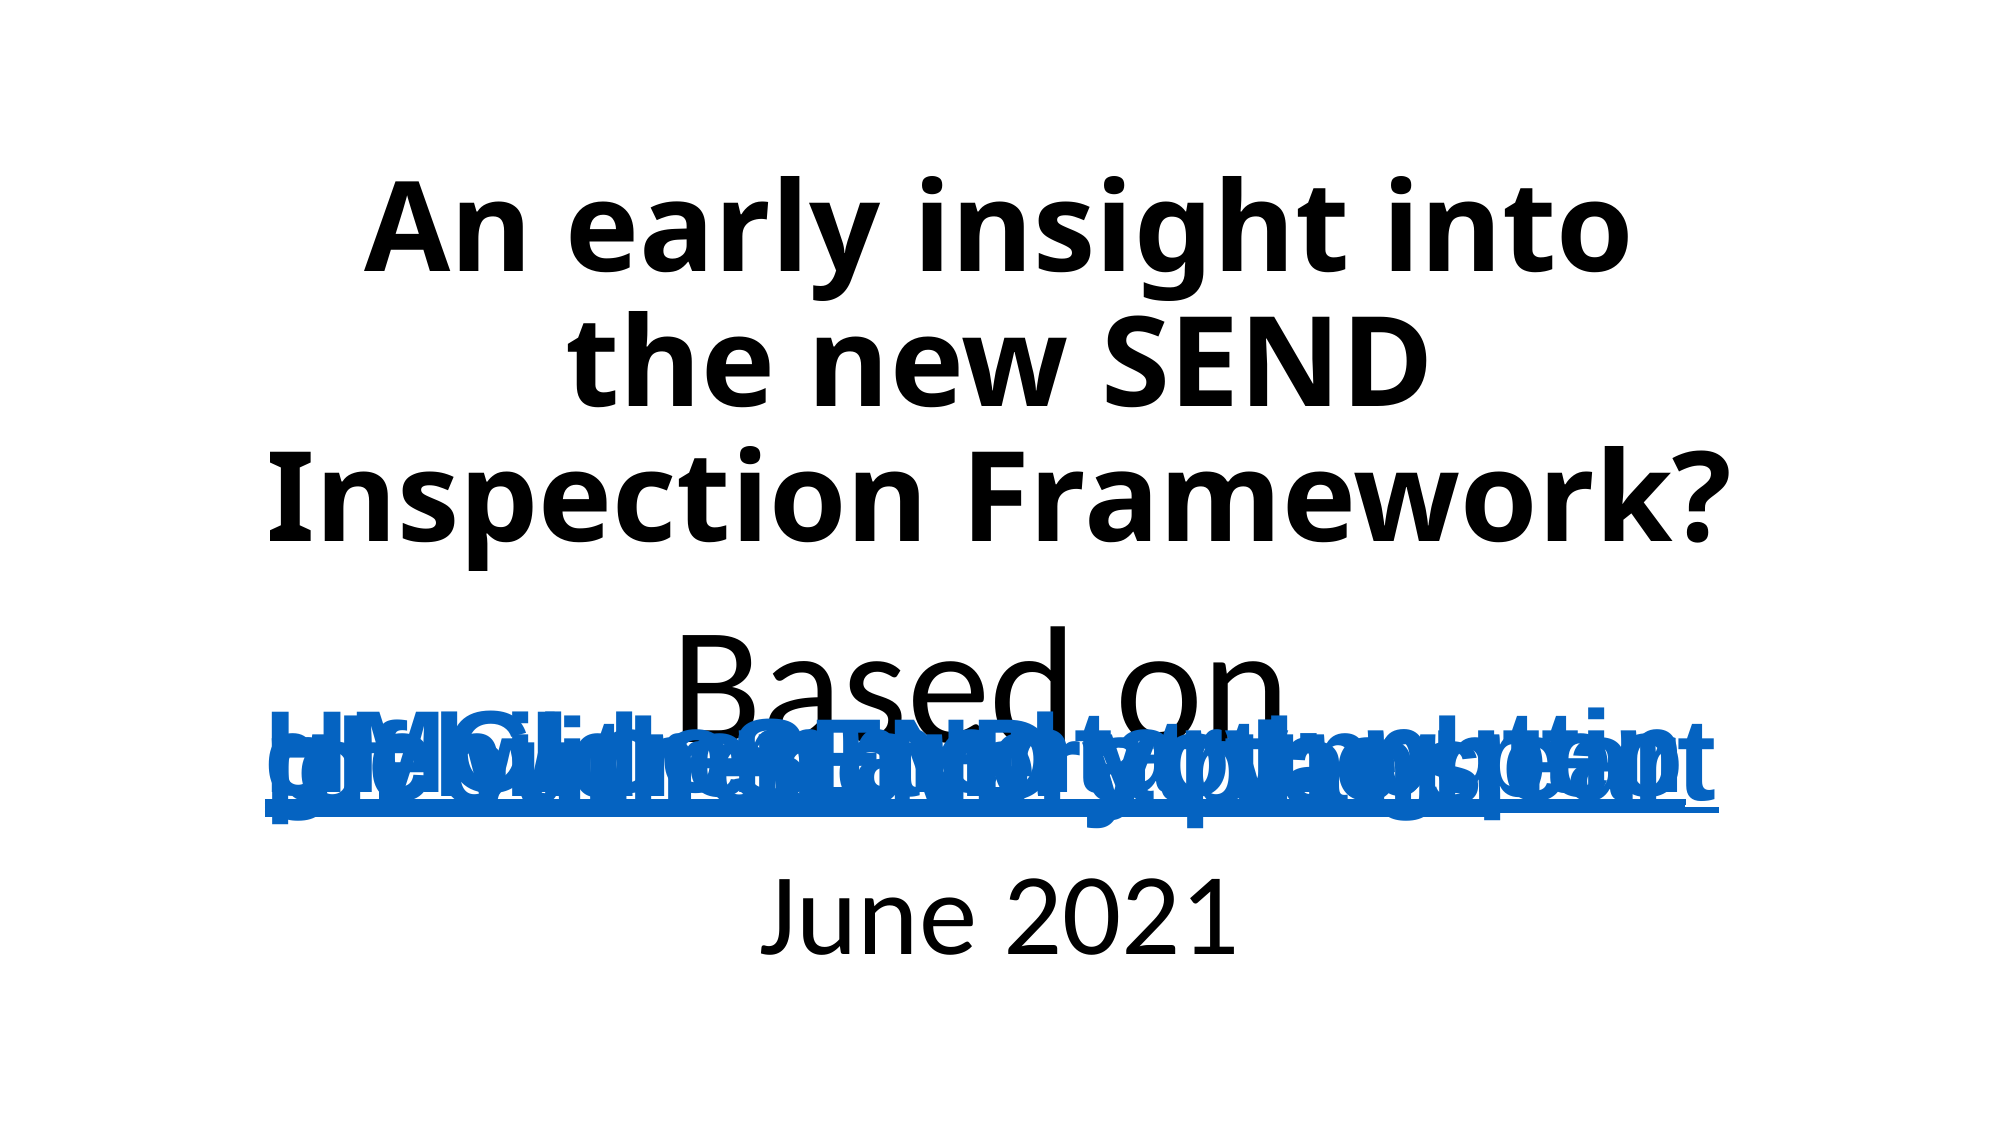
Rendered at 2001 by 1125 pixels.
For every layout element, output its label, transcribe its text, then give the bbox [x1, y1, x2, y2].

subtitle Based on HMCI commentary: putting children and young people with SEND at the heart of our recovery plans June 2021 [249, 590, 1750, 983]
title An early insight into the new SEND Inspection Framework? [249, 184, 1750, 576]
